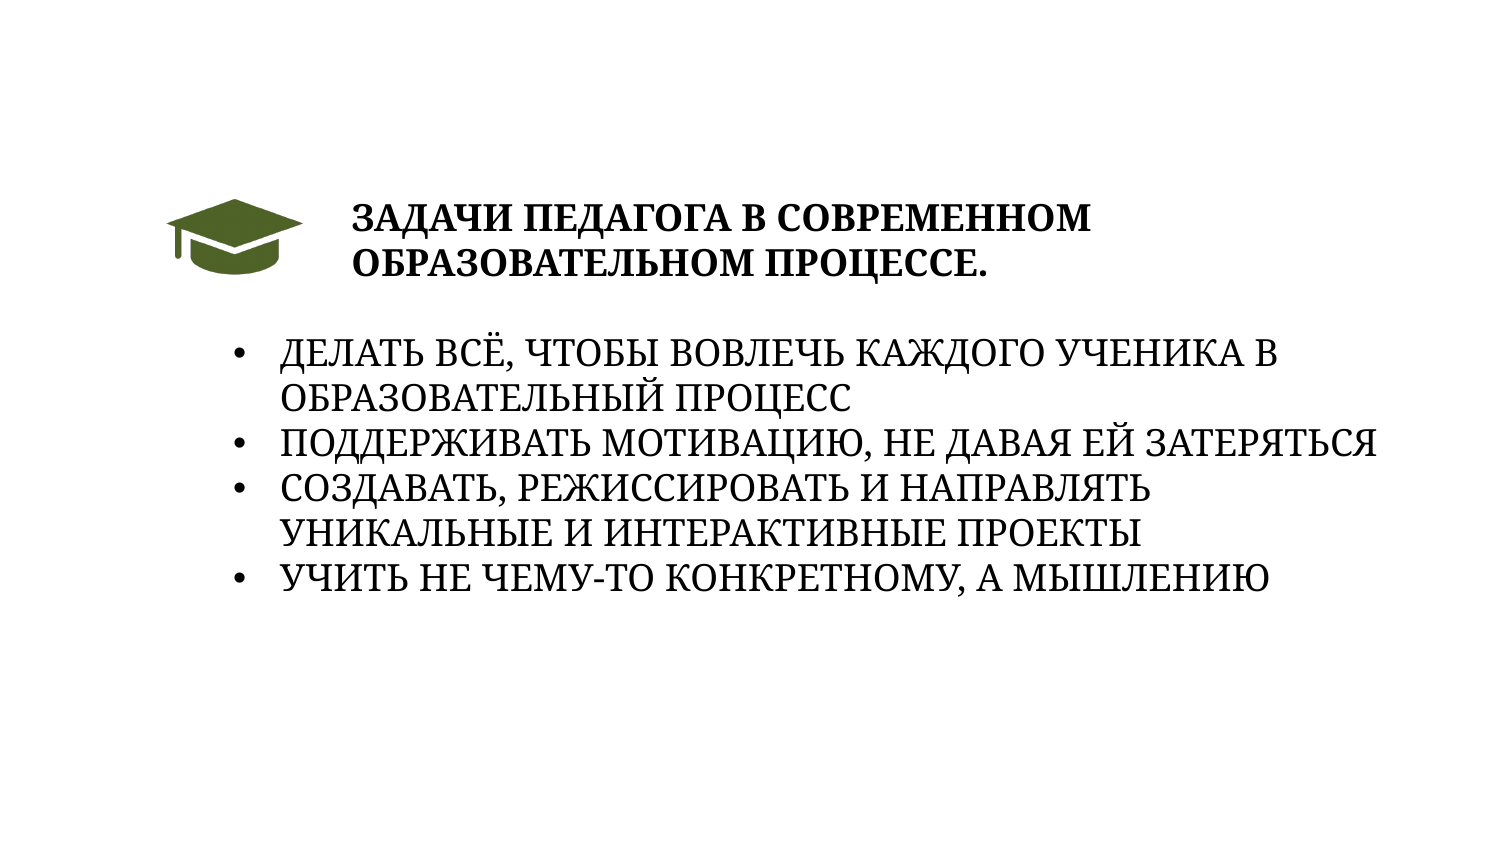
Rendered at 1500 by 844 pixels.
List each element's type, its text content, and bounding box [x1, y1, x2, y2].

picture [159, 161, 310, 313]
text_box ЗАДАЧИ ПЕДАГОГА В СОВРЕМЕННОМ ОБРАЗОВАТЕЛЬНОМ ПРОЦЕССЕ. ДЕЛАТЬ ВСЁ, ЧТОБЫ ВОВЛЕЧЬ КАЖДОГО УЧЕНИКА В ОБРАЗОВАТЕЛЬНЫЙ ПРОЦЕСС ПОДДЕРЖИВАТЬ МОТИВАЦИЮ, НЕ ДАВАЯ ЕЙ ЗАТЕРЯТЬСЯ СОЗДАВАТЬ, РЕЖИССИРОВАТЬ И НАПРАВЛЯТЬ УНИКАЛЬНЫЕ И ИНТЕРАКТИВНЫЕ ПРОЕКТЫ УЧИТЬ НЕ ЧЕМУ-ТО КОНКРЕТНОМУ, А МЫШЛЕНИЮ [218, 187, 1400, 607]
